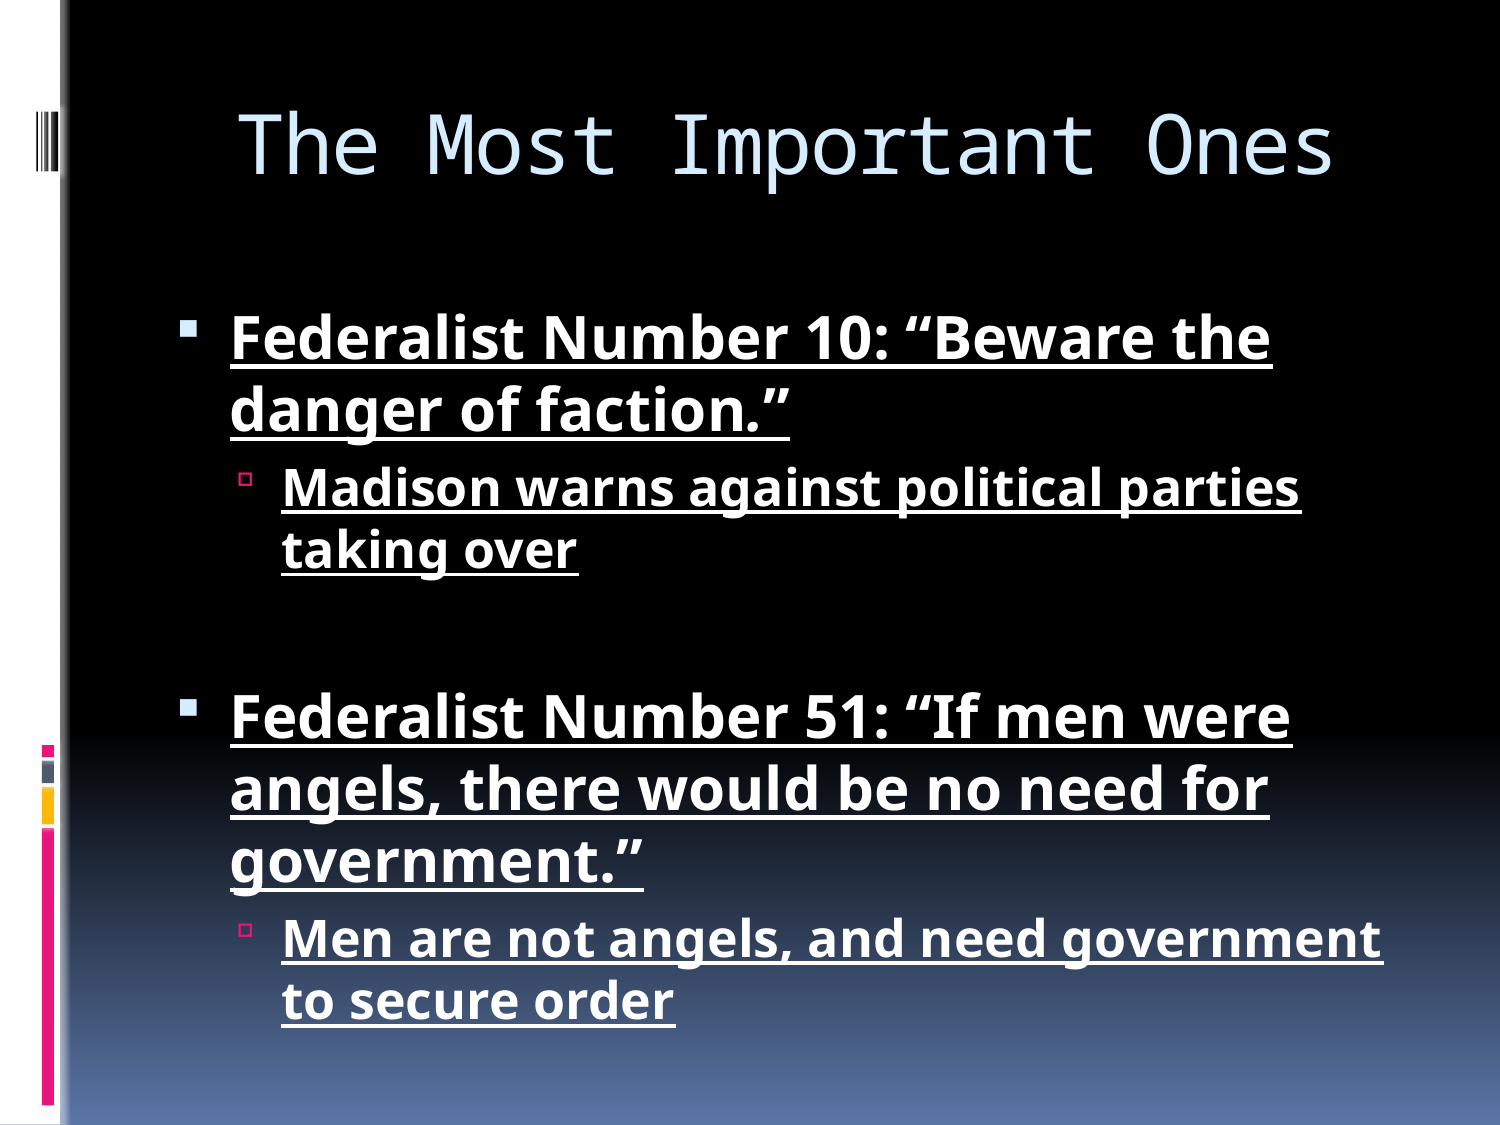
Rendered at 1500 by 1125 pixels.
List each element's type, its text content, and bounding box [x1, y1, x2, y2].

list Federalist Number 10: “Beware the danger of faction.” Madison warns against political parties taking over Federalist Number 51: “If men were angels, there would be no need for government.” Men are not angels, and need government to secure order [150, 292, 1425, 1043]
title The Most Important Ones [150, 83, 1425, 234]
